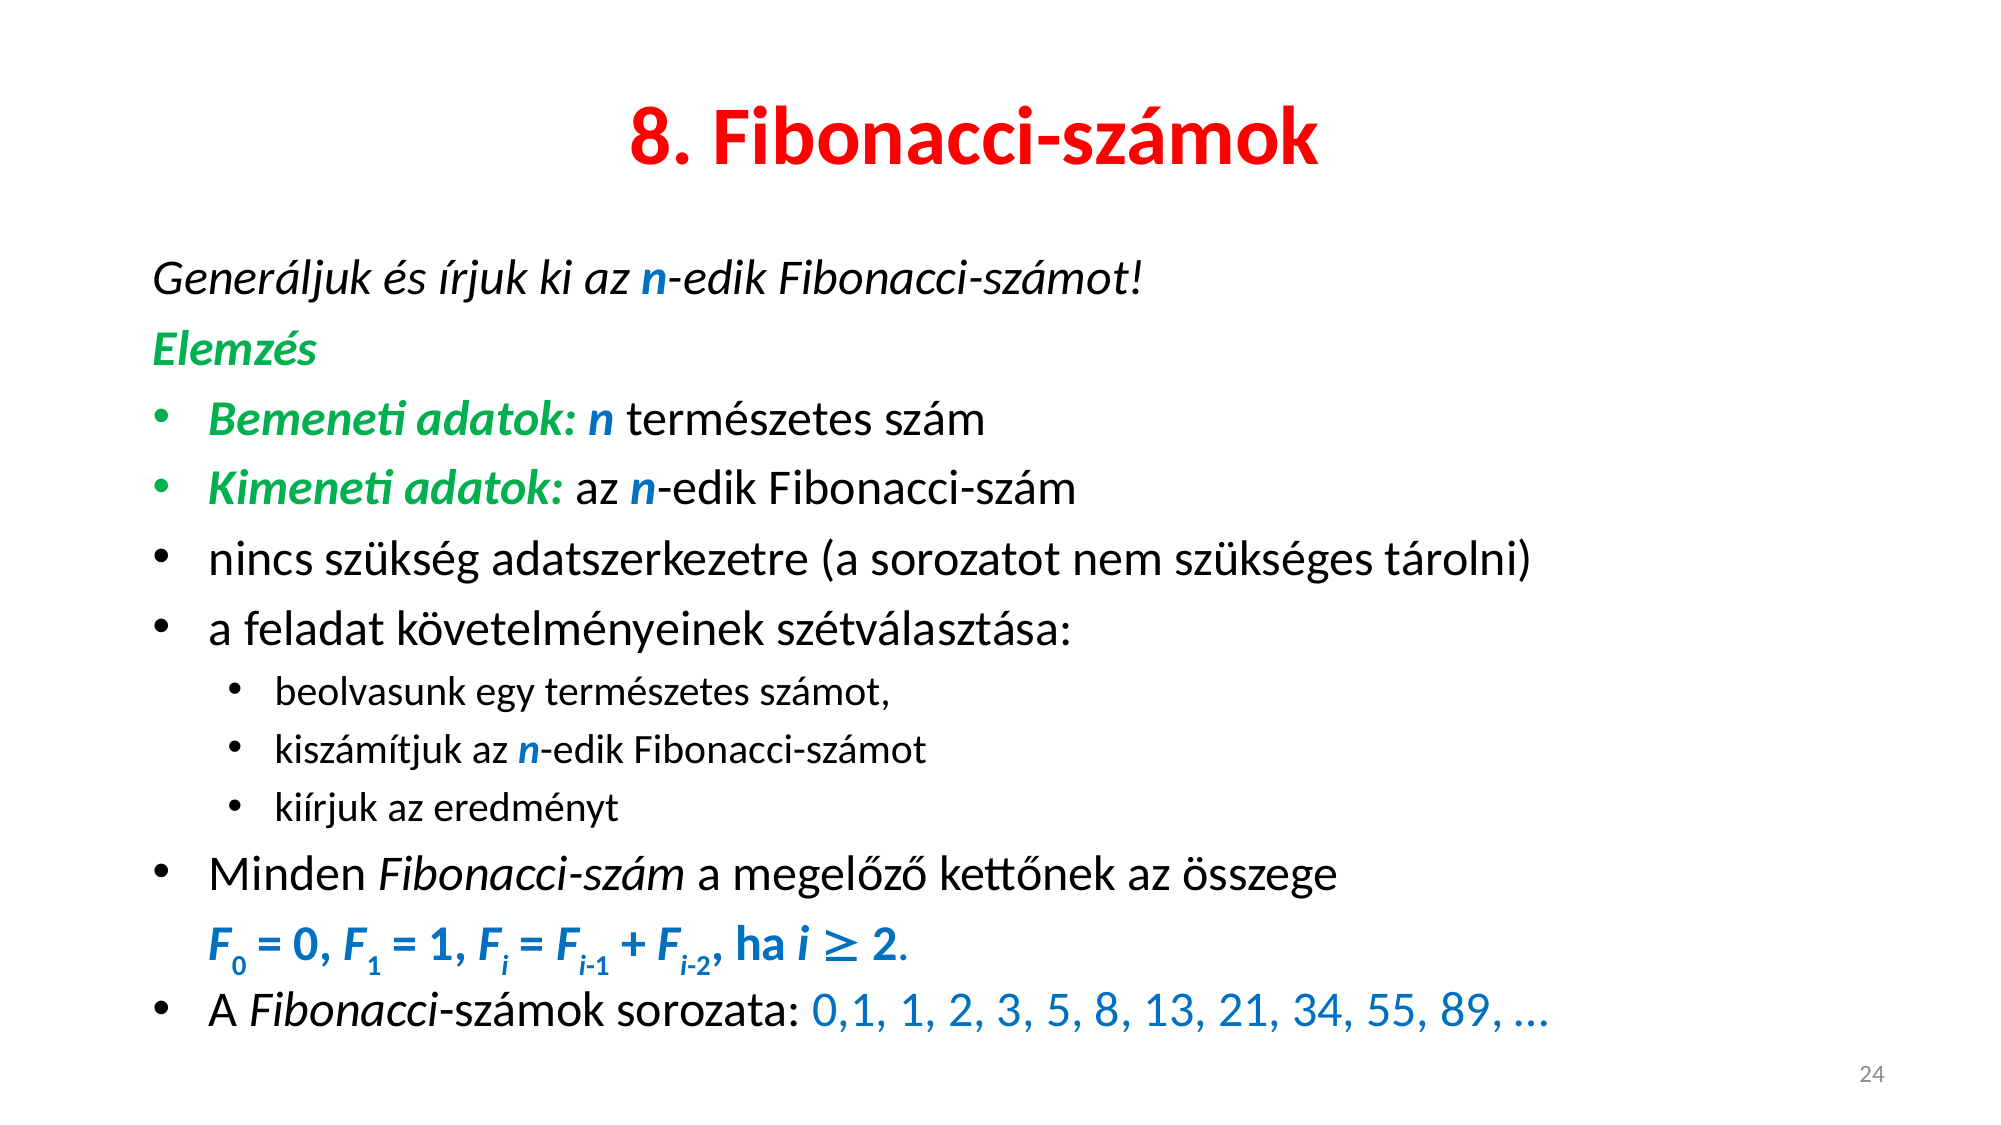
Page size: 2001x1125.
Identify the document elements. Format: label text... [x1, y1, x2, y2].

title 8. Fibonacci-számok [337, 37, 1613, 225]
list Generáljuk és írjuk ki az n-edik Fibonacci-számot! Elemzés Bemeneti adatok: n természetes szám Kimeneti adatok: az n-edik Fibonacci-szám nincs szükség adatszerkezetre (a sorozatot nem szükséges tárolni) a feladat követelményeinek szétválasztása: beolvasunk egy természetes számot, kiszámítjuk az n-edik Fibonacci-számot kiírjuk az eredményt Minden Fibonacci-szám a megelőző kettőnek az összege F0 = 0, F1 = 1, Fi = Fi-1 + Fi-2, ha i  2. A Fibonacci-számok sorozata: 0,1, 1, 2, 3, 5, 8, 13, 21, 34, 55, 89, … [137, 237, 1816, 1038]
slide_number 24 [1433, 1042, 1900, 1103]
